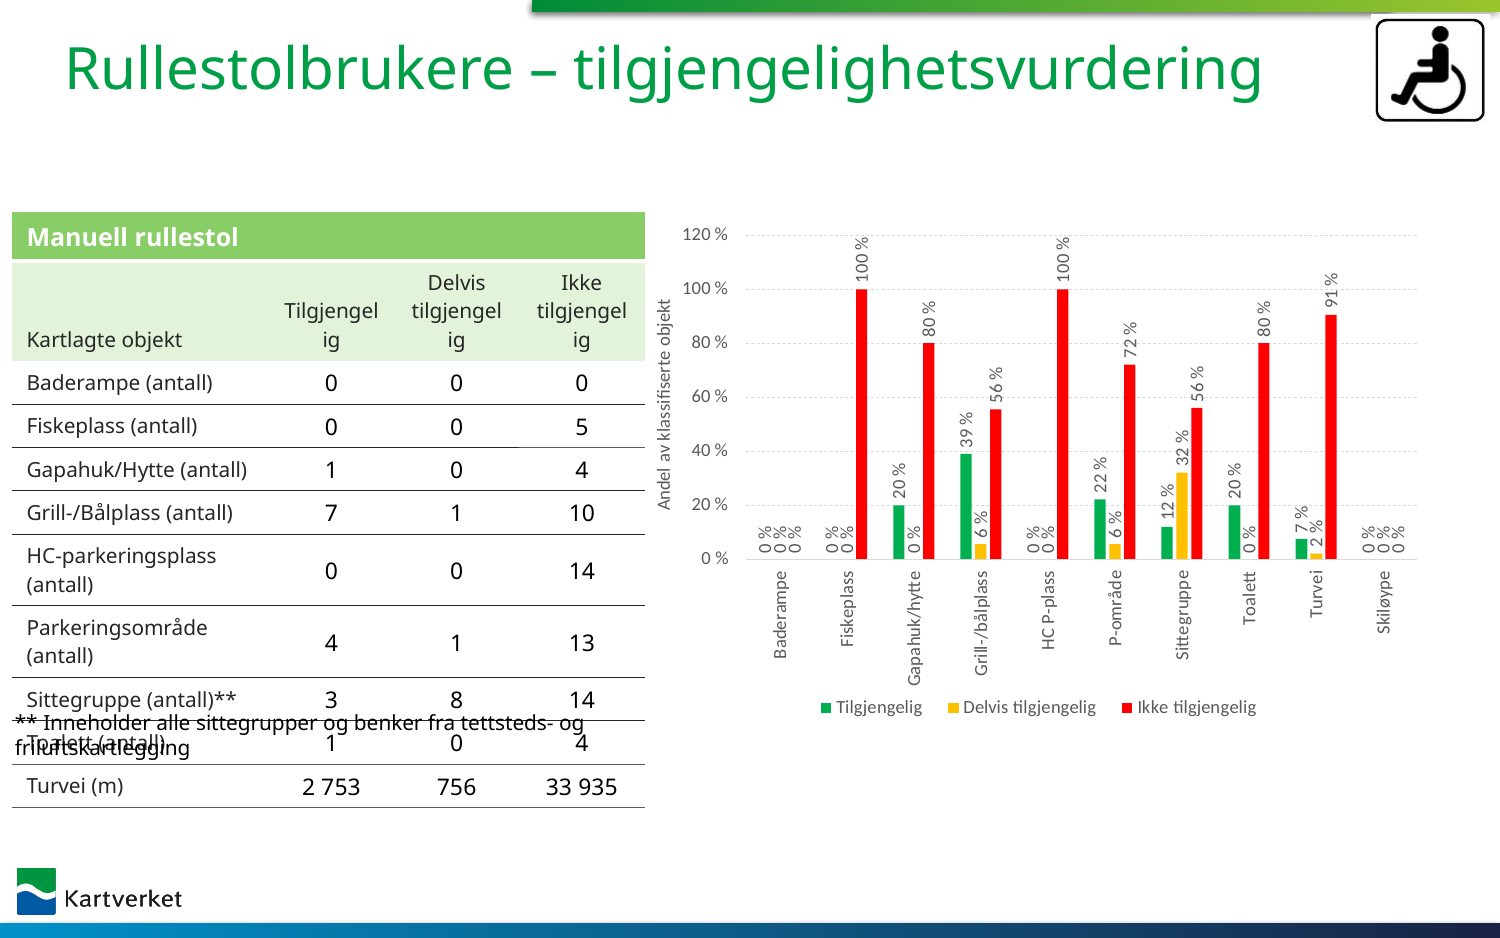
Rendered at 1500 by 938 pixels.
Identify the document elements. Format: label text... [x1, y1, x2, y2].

table_cell 4 [269, 606, 394, 677]
table_cell 0 [394, 535, 519, 605]
table_cell 1 [394, 491, 519, 534]
picture [1371, 13, 1491, 127]
table_cell Grill-/Bålplass (antall) [12, 491, 269, 534]
table_cell 0 [519, 361, 638, 404]
table_cell 756 [394, 768, 519, 807]
table_cell Delvis tilgjengelig [394, 263, 519, 361]
table_cell 7 [269, 491, 394, 534]
table_cell Ikke tilgjengelig [519, 263, 638, 361]
table_cell 3 [269, 678, 394, 702]
table_cell Turvei (m) [12, 768, 269, 807]
table_cell 0 [269, 405, 394, 447]
table_cell 33 935 [519, 768, 645, 807]
table_cell Parkeringsområde (antall) [12, 606, 269, 677]
table_cell 1 [269, 448, 394, 490]
table_cell 4 [519, 448, 638, 490]
table_cell 10 [519, 491, 638, 534]
text_box ** Inneholder alle sittegrupper og benker fra tettsteds- og friluftskartlegging [0, 702, 745, 768]
table_cell 14 [519, 535, 638, 605]
table_cell 0 [394, 405, 519, 447]
table_cell 8 [394, 678, 519, 702]
table_header Manuell rullestol [12, 212, 645, 259]
table_cell Sittegruppe (antall)** [12, 678, 269, 702]
table_cell 1 [394, 606, 519, 677]
table_cell Fiskeplass (antall) [12, 405, 269, 447]
picture [643, 218, 1427, 728]
table_cell 0 [394, 448, 519, 490]
table_cell 0 [269, 535, 394, 605]
table_cell 2 753 [269, 768, 394, 807]
text_box Rullestolbrukere – tilgjengelighetsvurdering [49, 12, 1372, 109]
table_cell Baderampe (antall) [12, 361, 269, 404]
table_cell 13 [519, 606, 638, 677]
table_cell Gapahuk/Hytte (antall) [12, 448, 269, 490]
table_cell 5 [519, 405, 638, 447]
table_cell Kartlagte objekt [12, 263, 269, 361]
table_cell HC-parkeringsplass (antall) [12, 535, 269, 605]
table_cell 0 [394, 361, 519, 404]
table_cell Tilgjengelig [269, 263, 394, 361]
table_cell 14 [519, 678, 638, 702]
table_cell 0 [269, 361, 394, 404]
